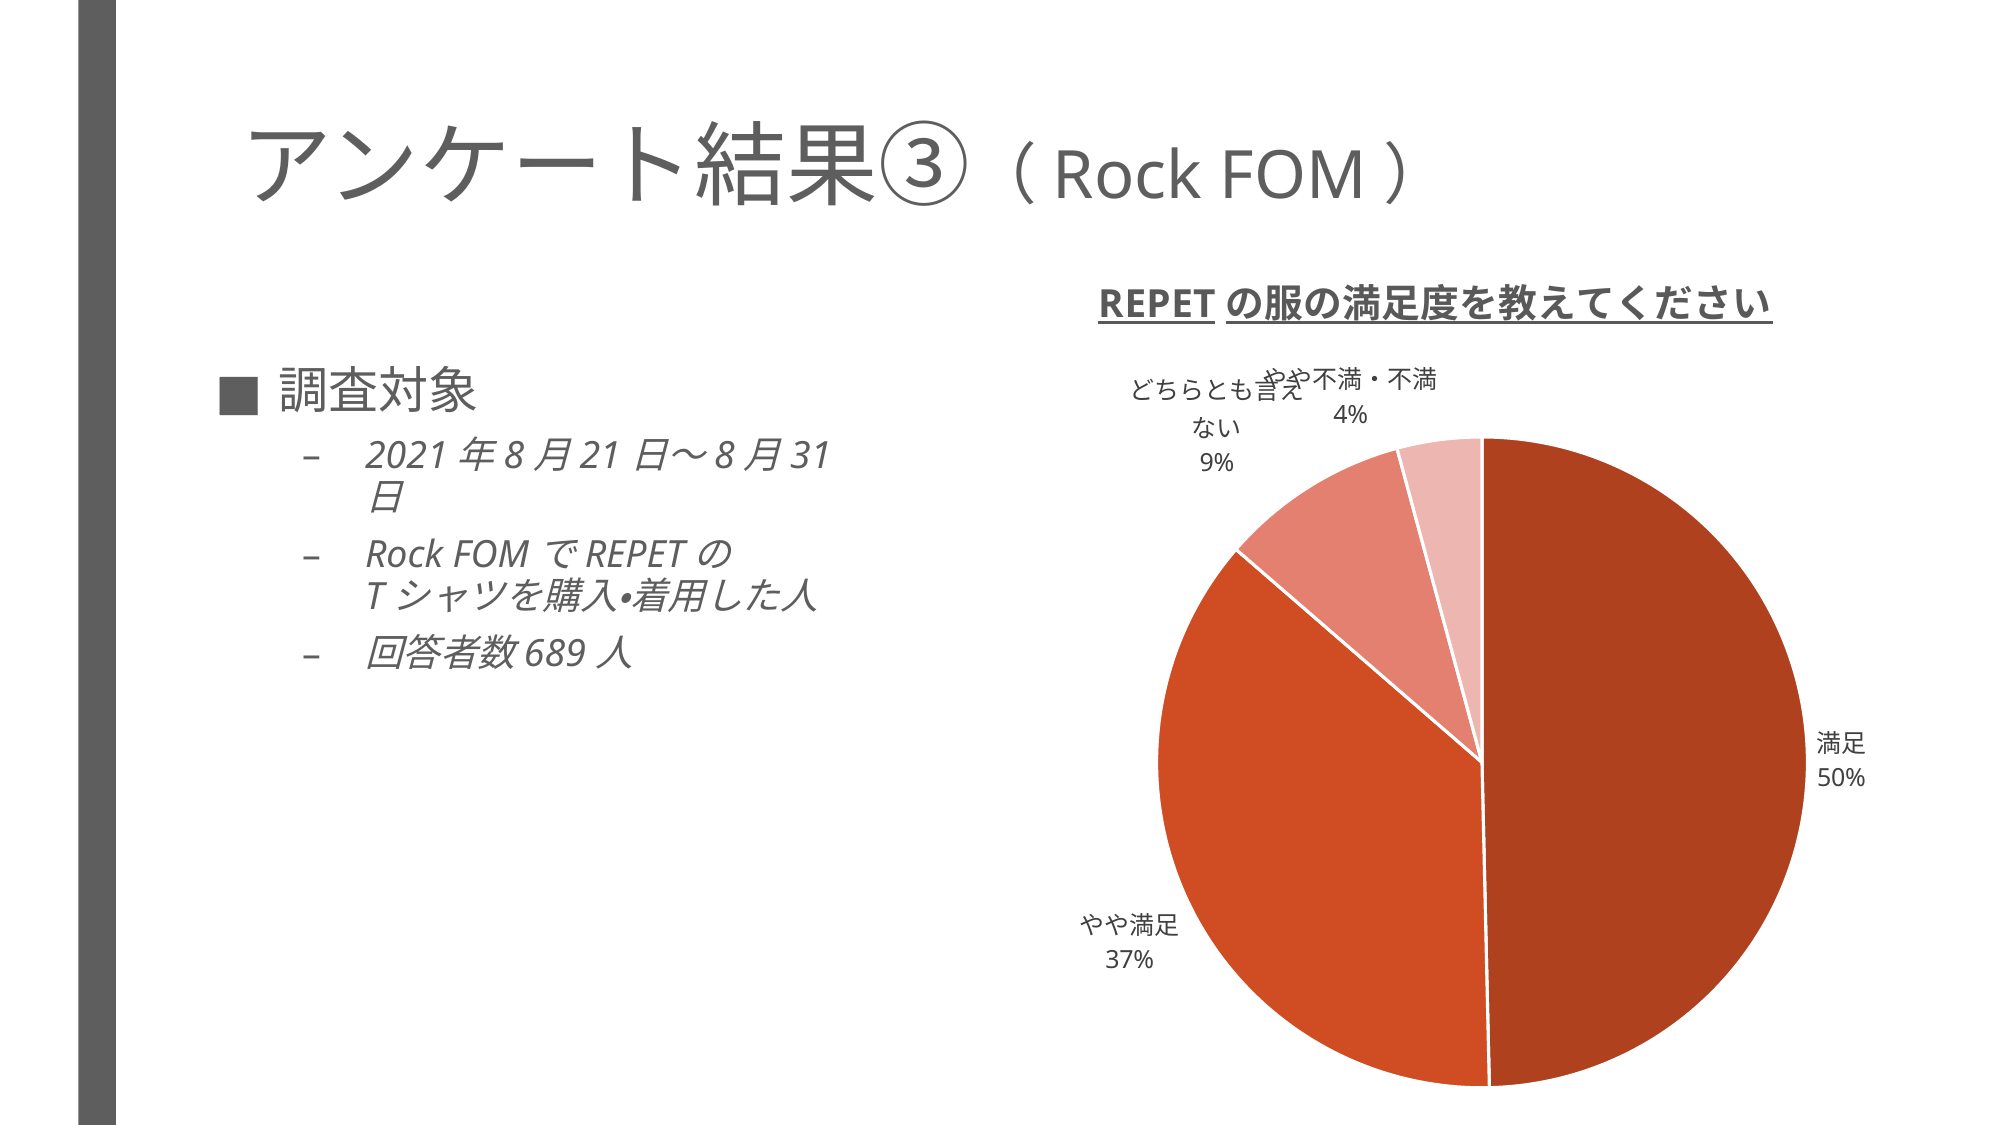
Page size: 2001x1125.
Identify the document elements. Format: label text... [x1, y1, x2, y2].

title アンケート結果③（Rock FOM） [225, 112, 1800, 356]
chart [870, 235, 2000, 1106]
list 調査対象 2021年8月21日～8月31日 Rock FOMでREPETの Tシャツを購入・着用した人 回答者数689人 [200, 356, 870, 769]
